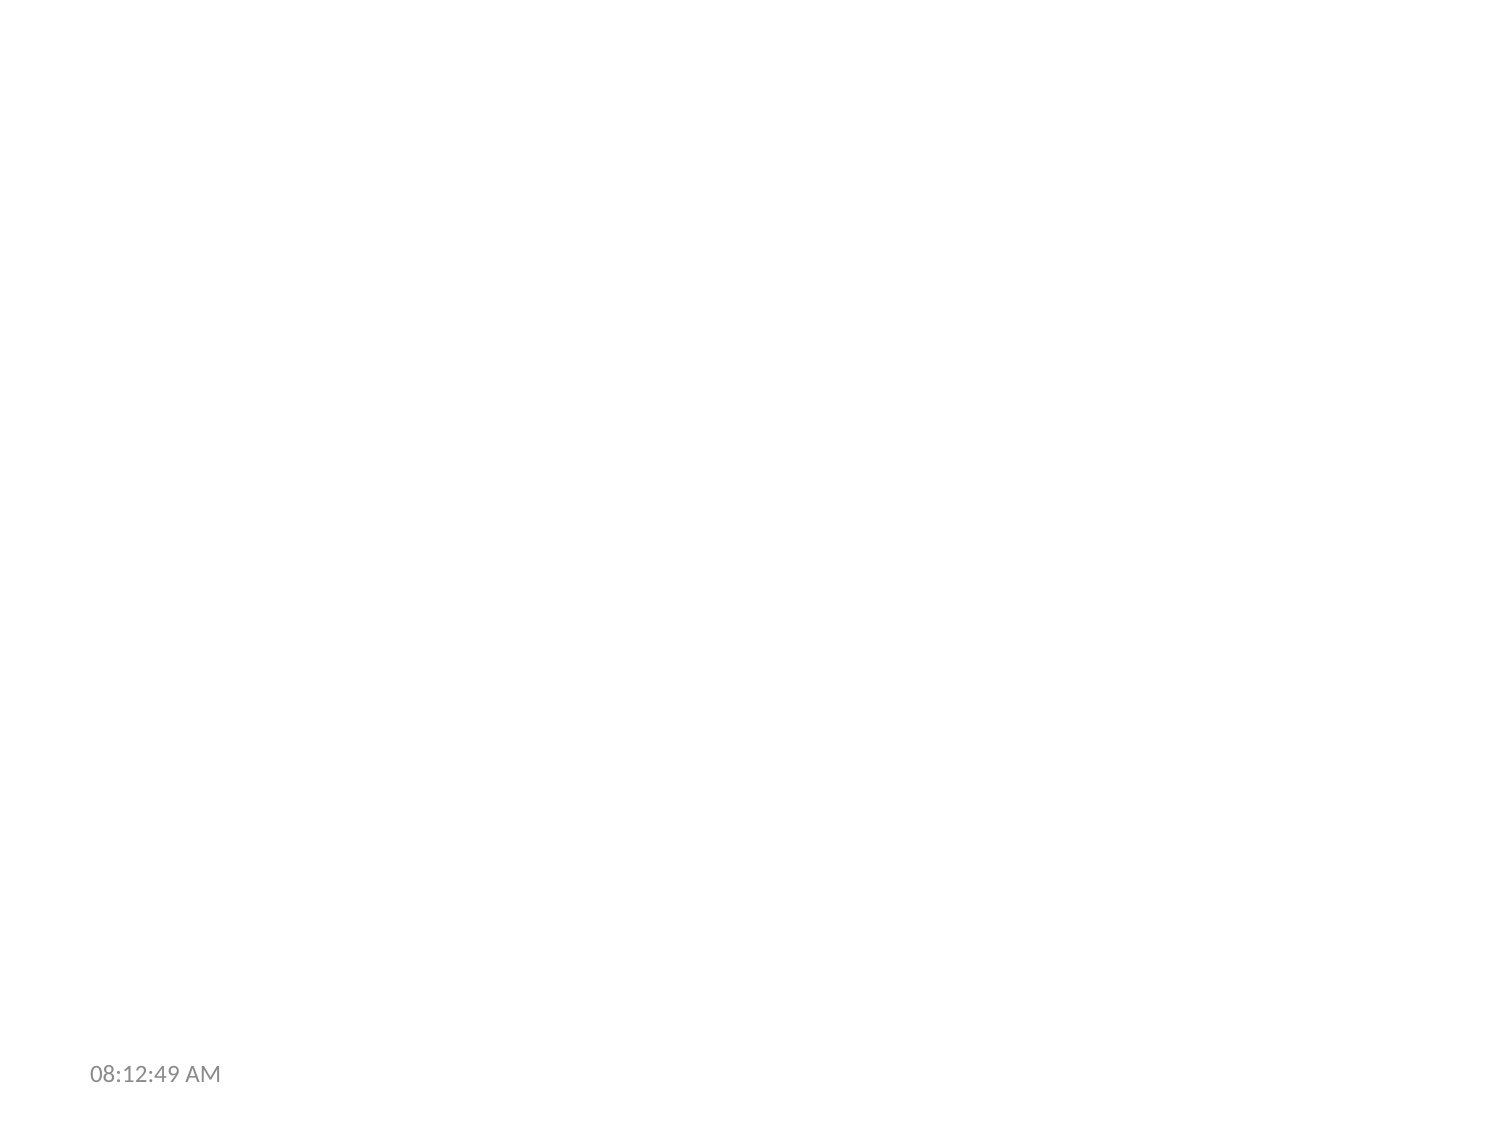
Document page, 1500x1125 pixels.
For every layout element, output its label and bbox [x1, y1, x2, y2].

slide_number [75, 1042, 425, 1103]
